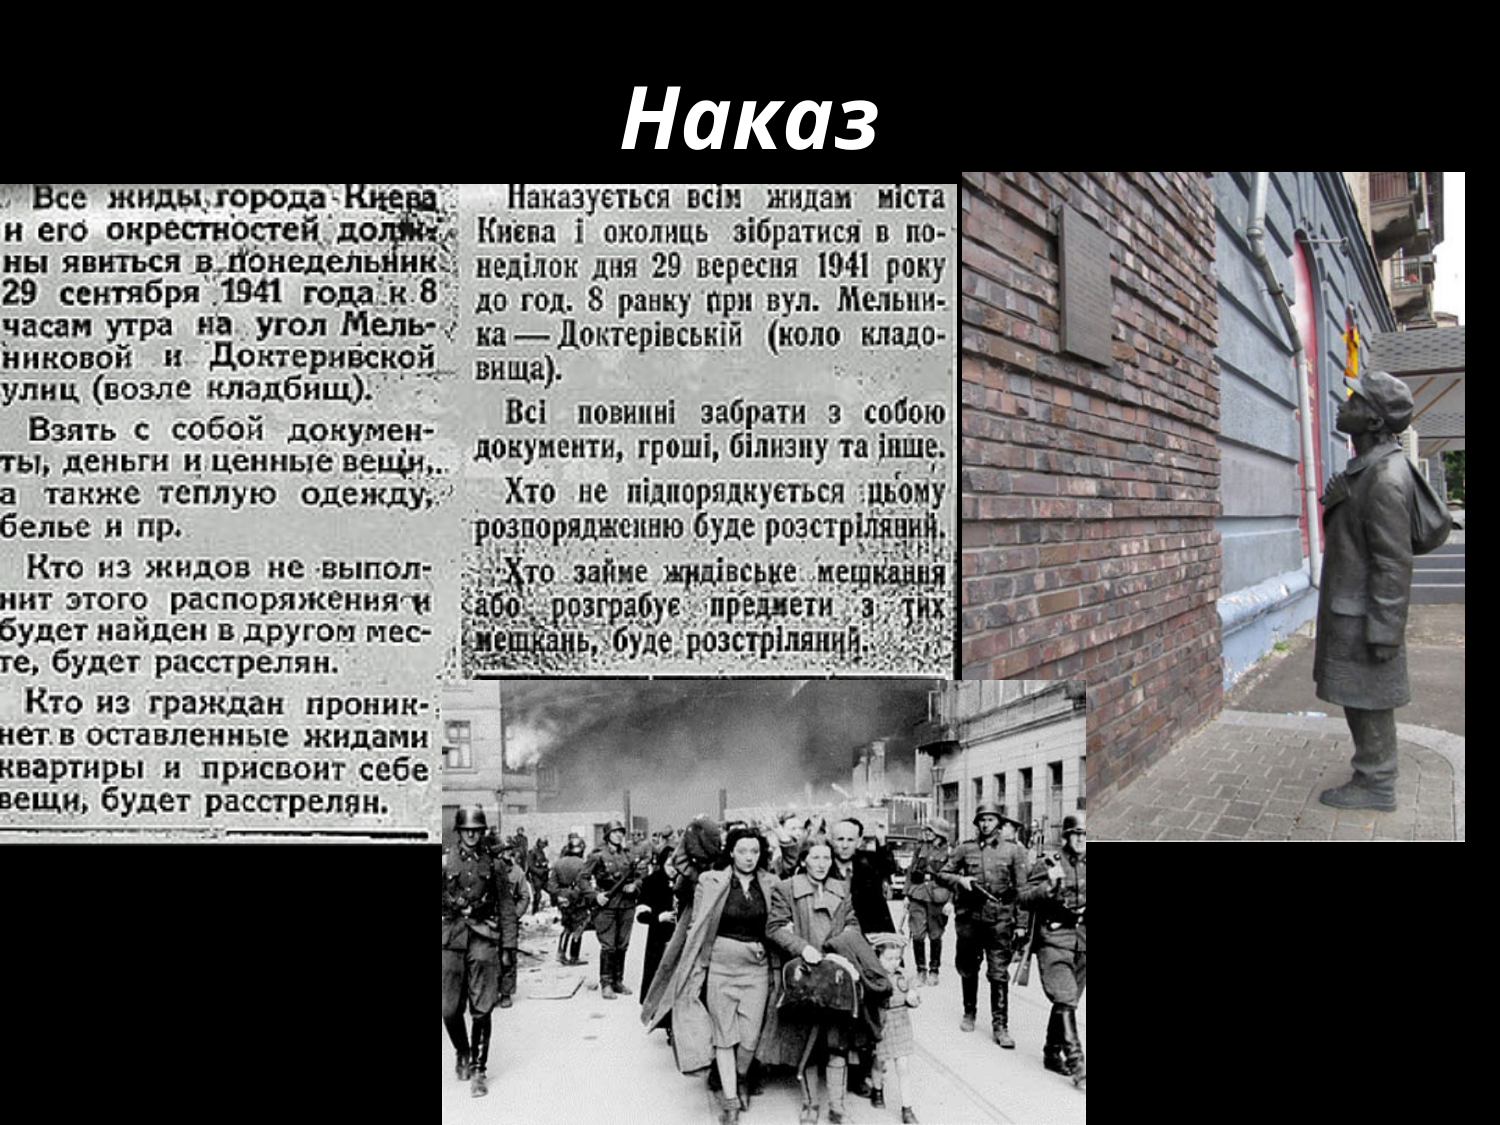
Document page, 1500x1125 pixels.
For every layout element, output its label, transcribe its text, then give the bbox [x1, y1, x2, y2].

title Наказ [74, 45, 1426, 182]
picture [0, 172, 1465, 1125]
